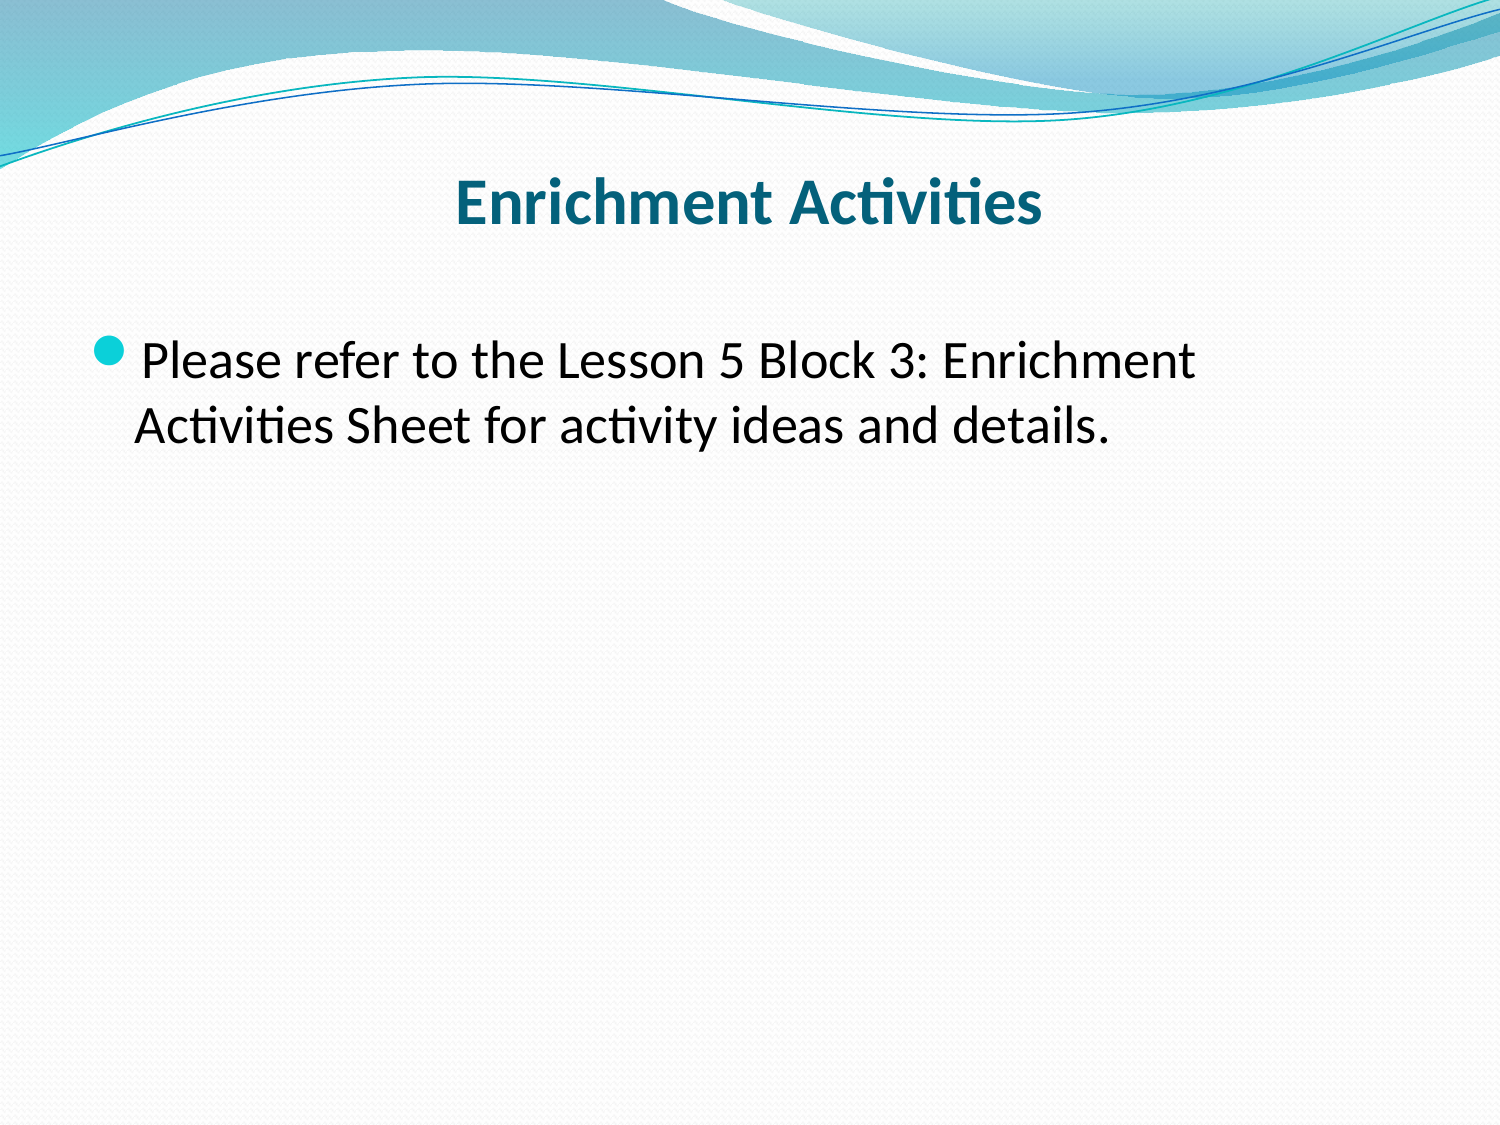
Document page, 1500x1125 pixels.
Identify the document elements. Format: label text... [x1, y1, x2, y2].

list Please refer to the Lesson 5 Block 3: Enrichment Activities Sheet for activity ideas and details. [75, 317, 1425, 1038]
title Enrichment Activities [75, 115, 1425, 238]
